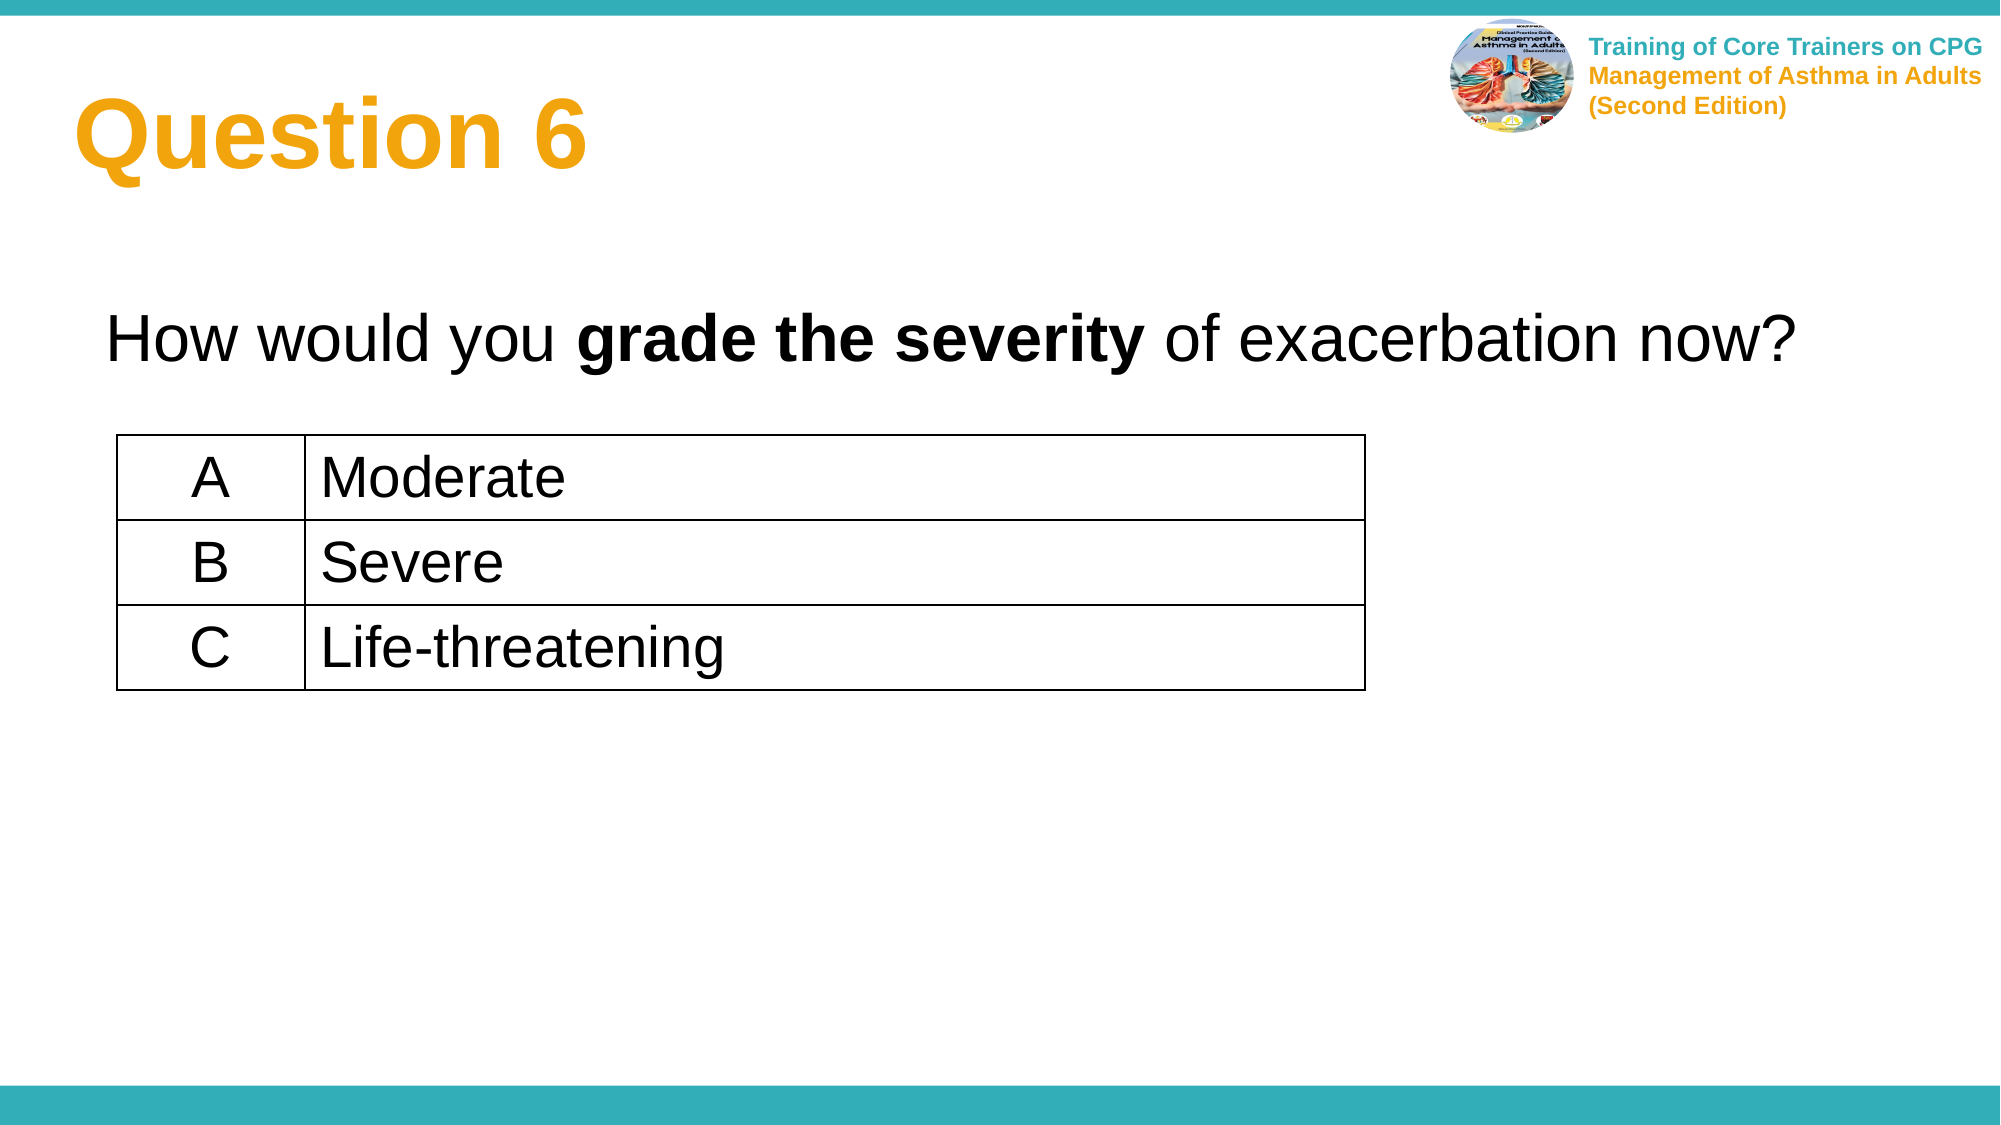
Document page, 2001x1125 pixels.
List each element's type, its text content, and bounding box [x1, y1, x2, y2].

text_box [1449, 18, 2000, 133]
table_header Moderate [306, 436, 1364, 519]
table_cell Severe [306, 521, 1364, 604]
table_cell C [118, 606, 304, 689]
table_cell B [118, 521, 304, 604]
table_header A [118, 436, 304, 519]
text_box How would you grade the severity of exacerbation now? [90, 287, 1960, 383]
list Question 6 [3, 65, 2000, 192]
table_cell Life-threatening [306, 606, 1364, 689]
